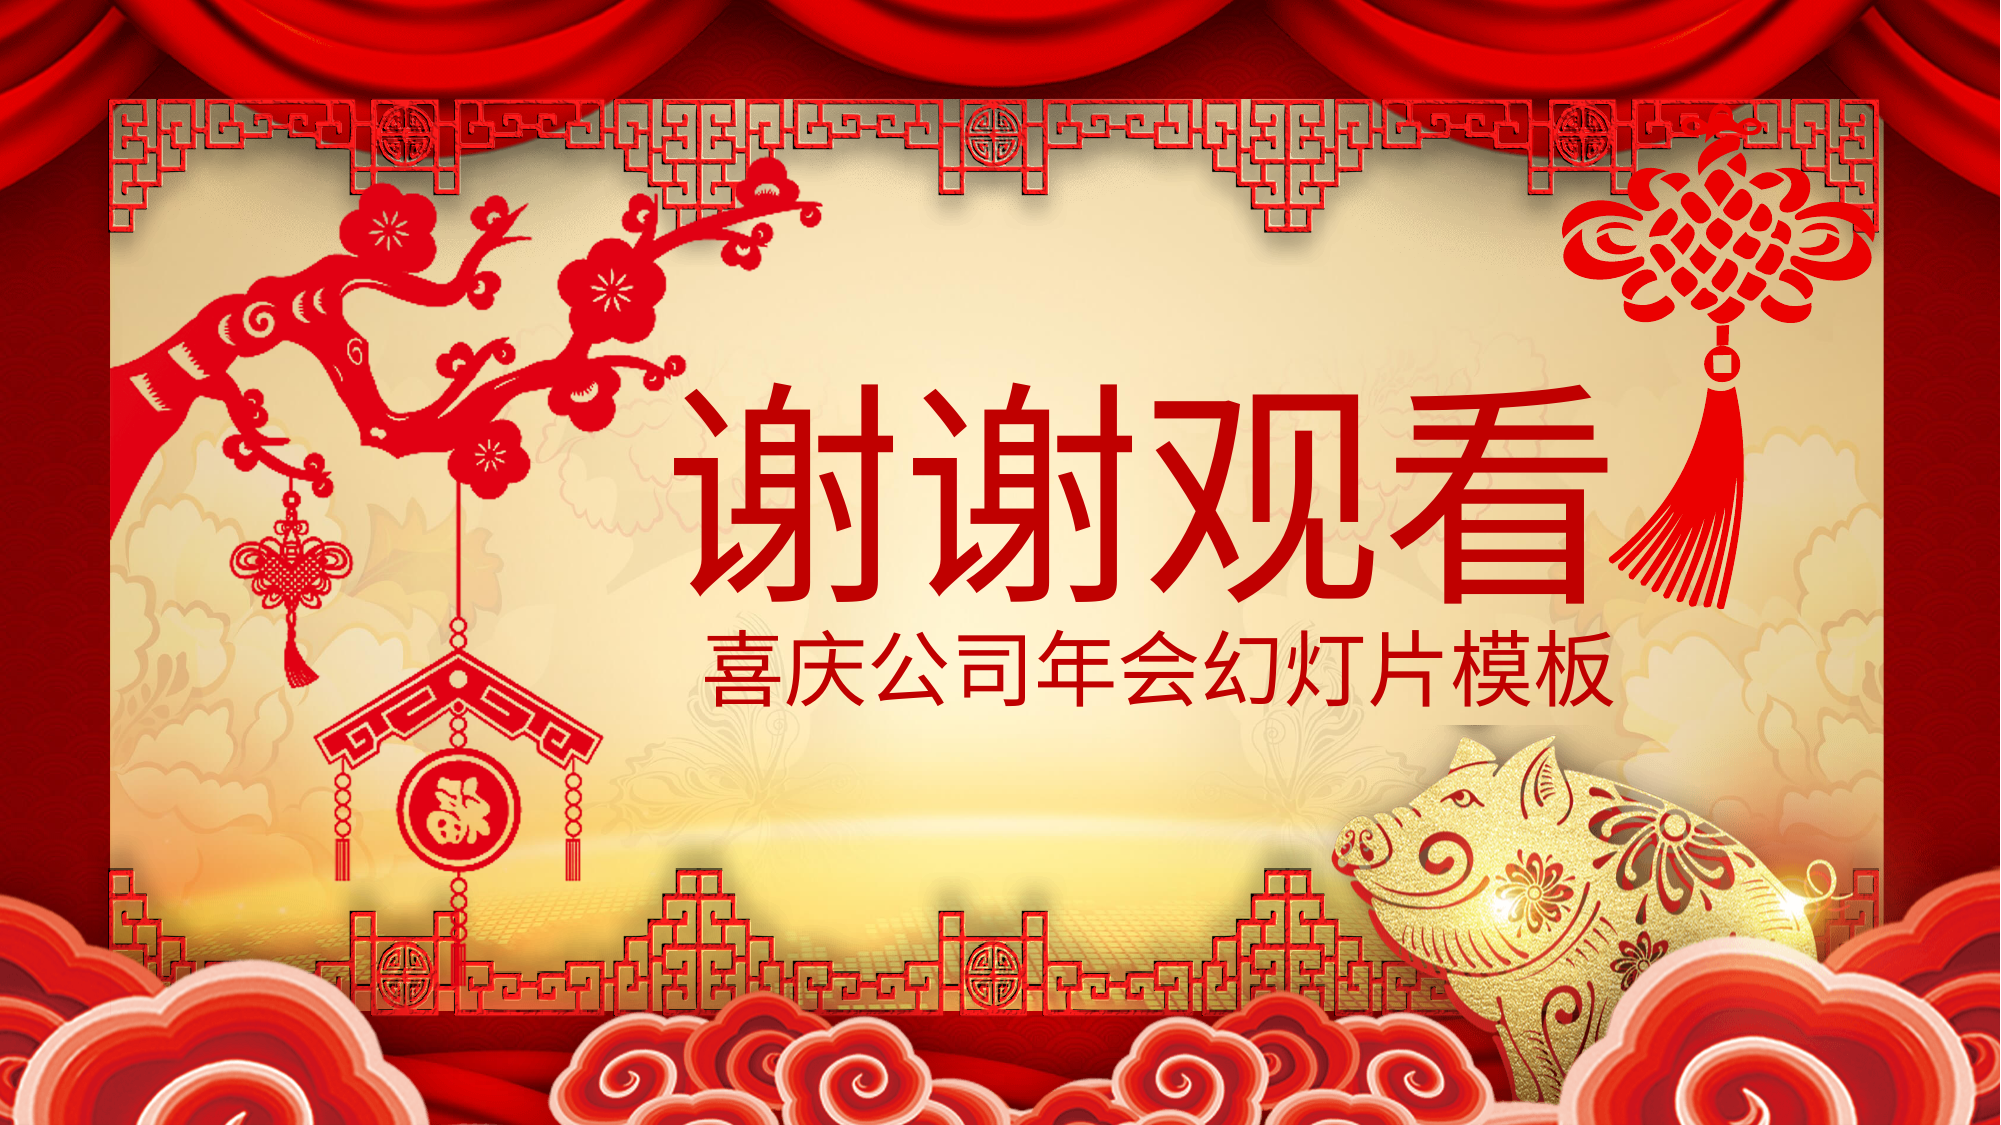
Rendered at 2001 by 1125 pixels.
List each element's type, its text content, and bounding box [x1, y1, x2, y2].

text_box [1760, 300, 1812, 323]
text_box [1690, 300, 1718, 310]
text_box [1608, 386, 1744, 610]
text_box 谢谢观看 [823, 337, 1708, 641]
picture [0, 0, 2000, 1125]
text_box [823, 300, 1885, 725]
text_box 喜庆公司年会幻灯片模板 [823, 641, 1633, 725]
text_box [1707, 300, 1745, 324]
text_box [1704, 325, 1741, 383]
text_box [1623, 300, 1675, 323]
